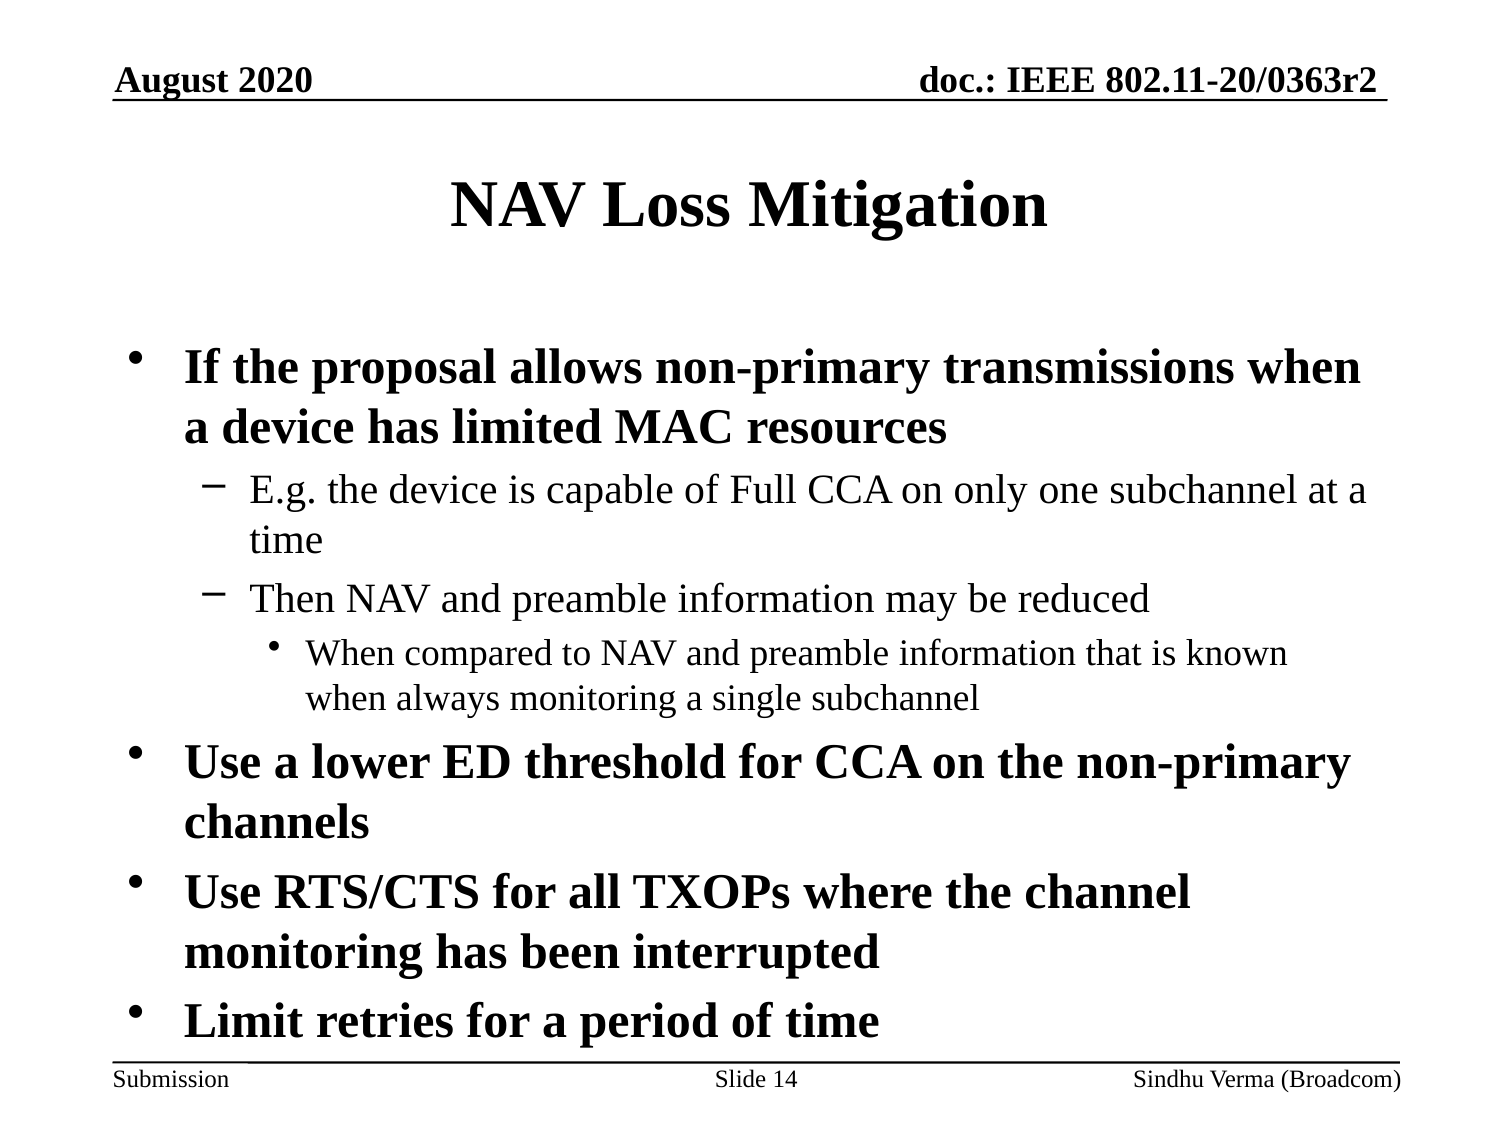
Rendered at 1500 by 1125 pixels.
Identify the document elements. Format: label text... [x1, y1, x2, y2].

slide_number Slide 14 [712, 1061, 800, 1093]
list If the proposal allows non-primary transmissions when a device has limited MAC resources E.g. the device is capable of Full CCA on only one subchannel at a time Then NAV and preamble information may be reduced When compared to NAV and preamble information that is known when always monitoring a single subchannel Use a lower ED threshold for CCA on the non-primary channels Use RTS/CTS for all TXOPs where the channel monitoring has been interrupted Limit retries for a period of time [112, 326, 1388, 1002]
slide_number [114, 54, 316, 101]
title NAV Loss Mitigation [112, 112, 1388, 288]
footer Sindhu Verma (Broadcom) [1129, 1061, 1402, 1093]
